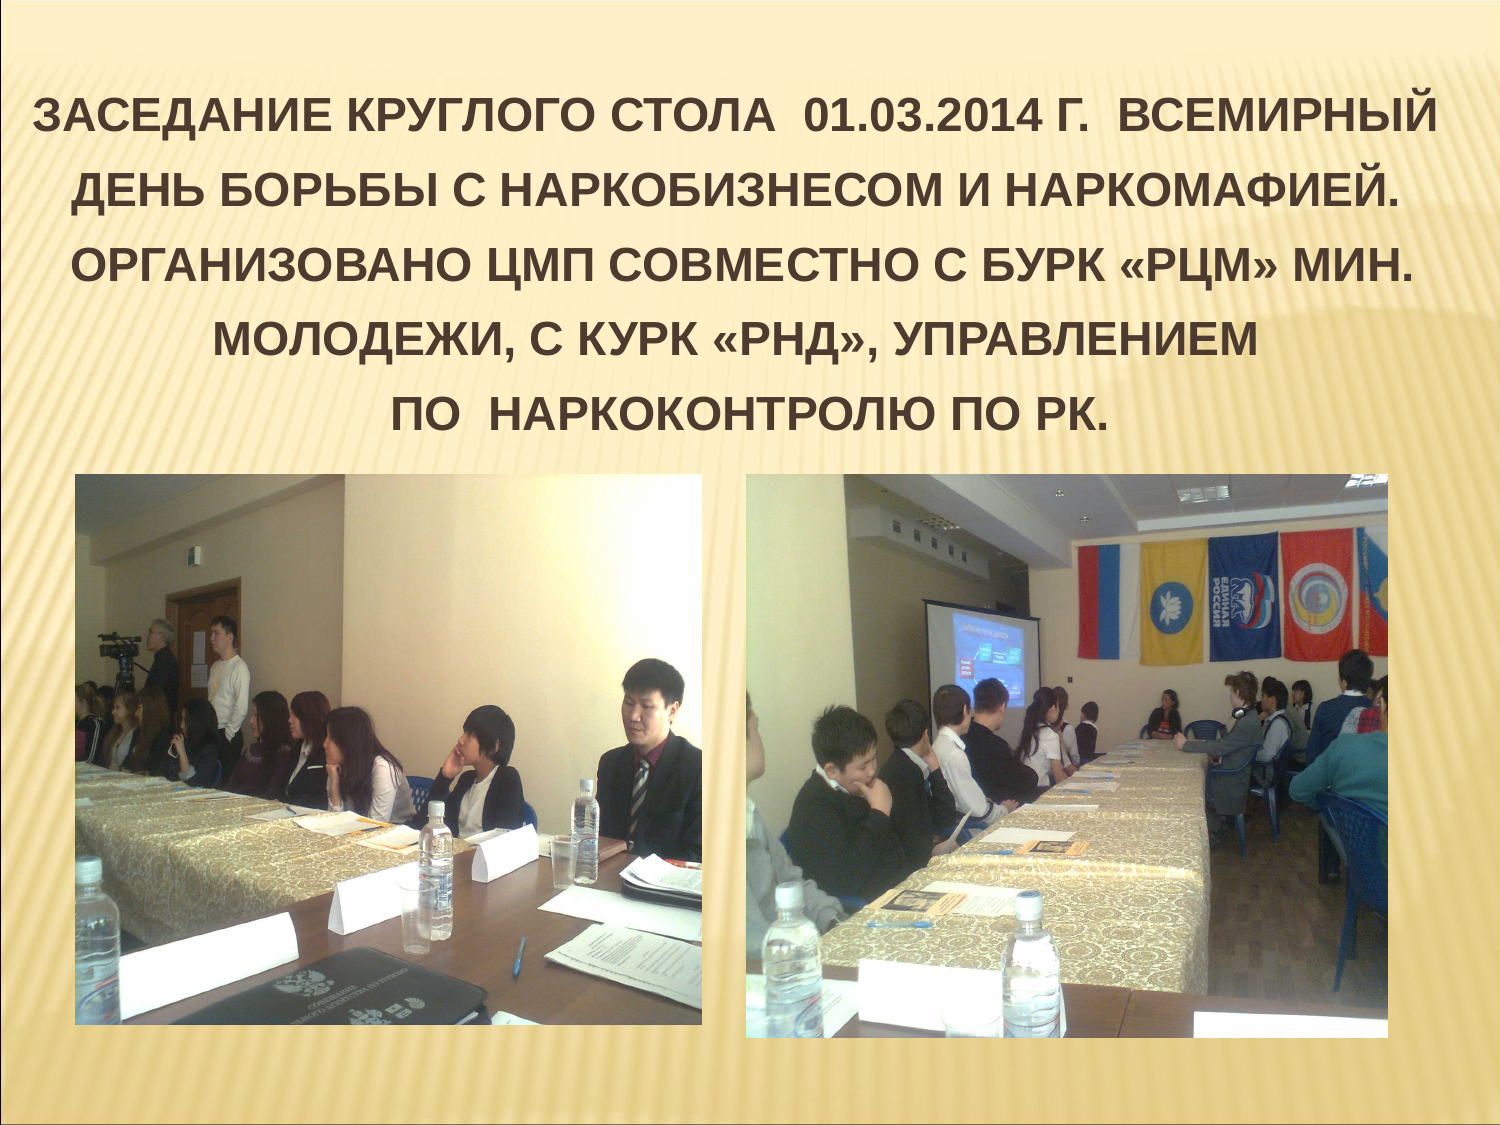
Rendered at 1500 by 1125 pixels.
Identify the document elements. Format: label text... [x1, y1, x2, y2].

title Заседание круглого стола 01.03.2014 г. Всемирный день борьбы с наркобизнесом и наркомафией. Организовано ЦМП совместно с БУРК «РЦМ» Мин. молодежи, с КУРК «РНД», Управлением по наркоконтролю по РК. [12, 106, 1475, 400]
picture [0, 0, 1500, 1125]
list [74, 474, 703, 1026]
